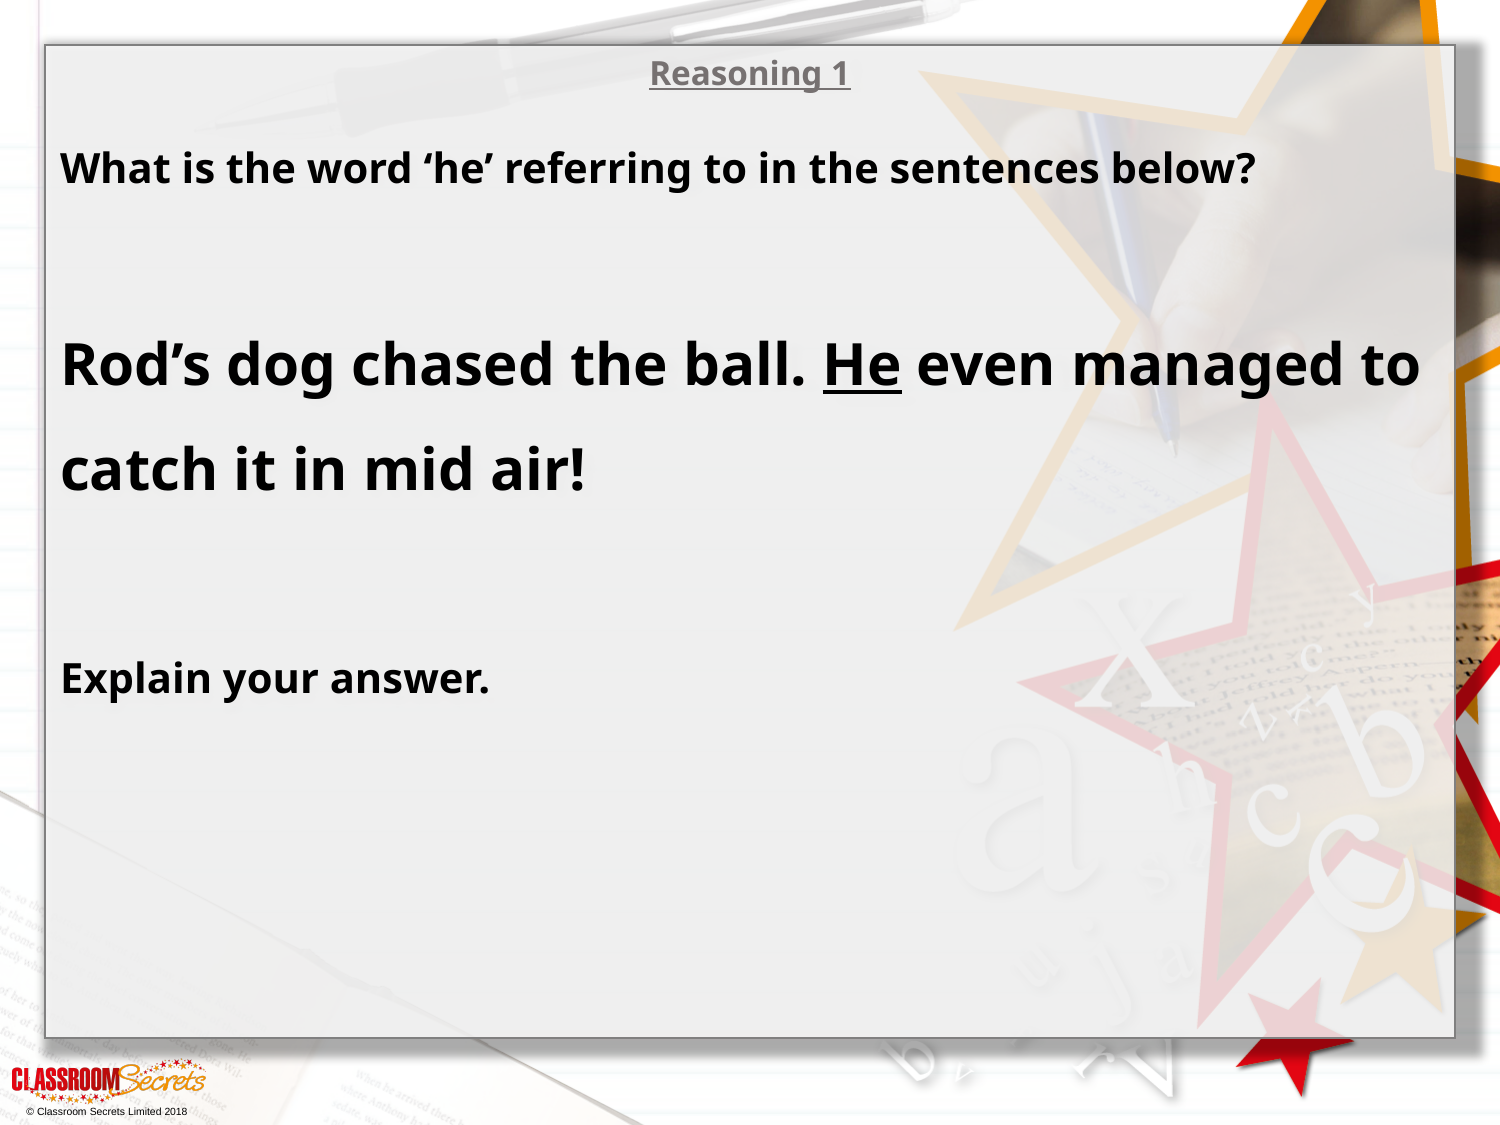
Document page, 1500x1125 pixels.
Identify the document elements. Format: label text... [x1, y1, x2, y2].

picture [0, 0, 1500, 1125]
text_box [11, 1058, 207, 1125]
text_box Reasoning 1 What is the word ‘he’ referring to in the sentences below? Rod’s dog chased the ball. He even managed to catch it in mid air! Explain your answer. [44, 44, 1456, 1039]
